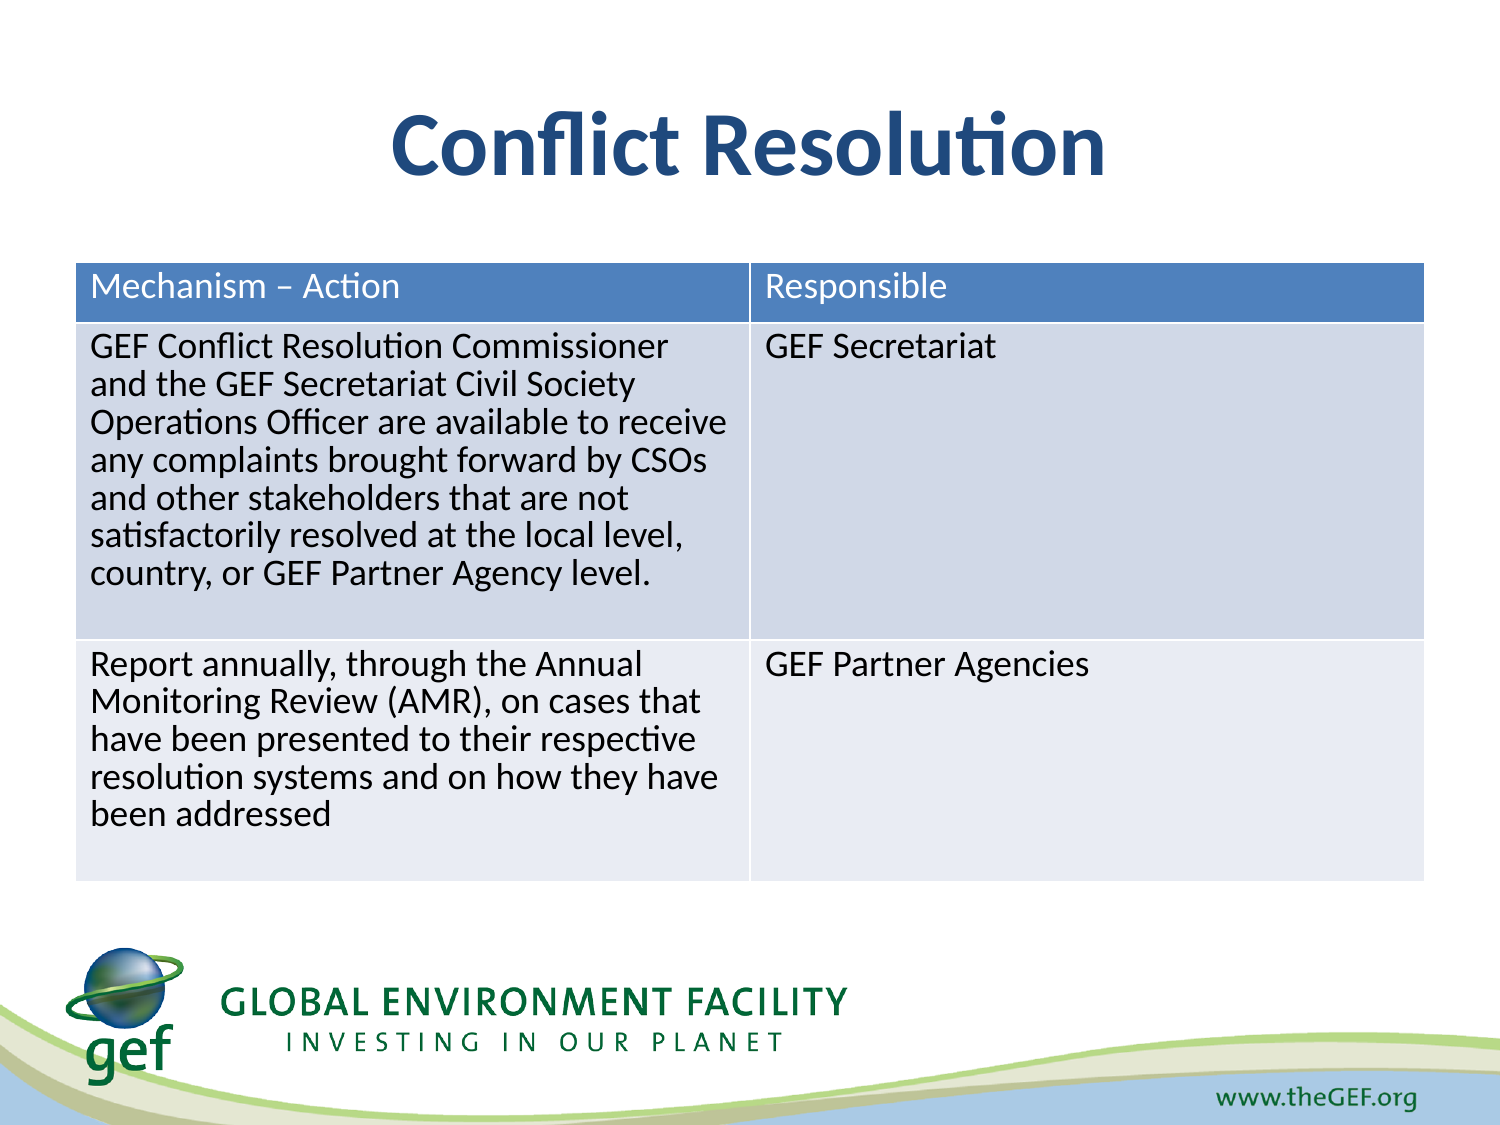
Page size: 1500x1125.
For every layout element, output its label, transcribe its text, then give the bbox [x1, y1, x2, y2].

title Conflict Resolution [74, 44, 1426, 233]
picture [0, 920, 1500, 1125]
table_header Mechanism – Action [76, 263, 749, 322]
table_cell GEF Secretariat [751, 324, 1424, 639]
table_cell GEF Conflict Resolution Commissioner and the GEF Secretariat Civil Society Operations Officer are available to receive any complaints brought forward by CSOs and other stakeholders that are not satisfactorily resolved at the local level, country, or GEF Partner Agency level. [76, 324, 749, 639]
table_cell GEF Partner Agencies [751, 641, 1424, 881]
table_header Responsible [751, 263, 1424, 322]
table_cell Report annually, through the Annual Monitoring Review (AMR), on cases that have been presented to their respective resolution systems and on how they have been addressed [76, 641, 749, 881]
